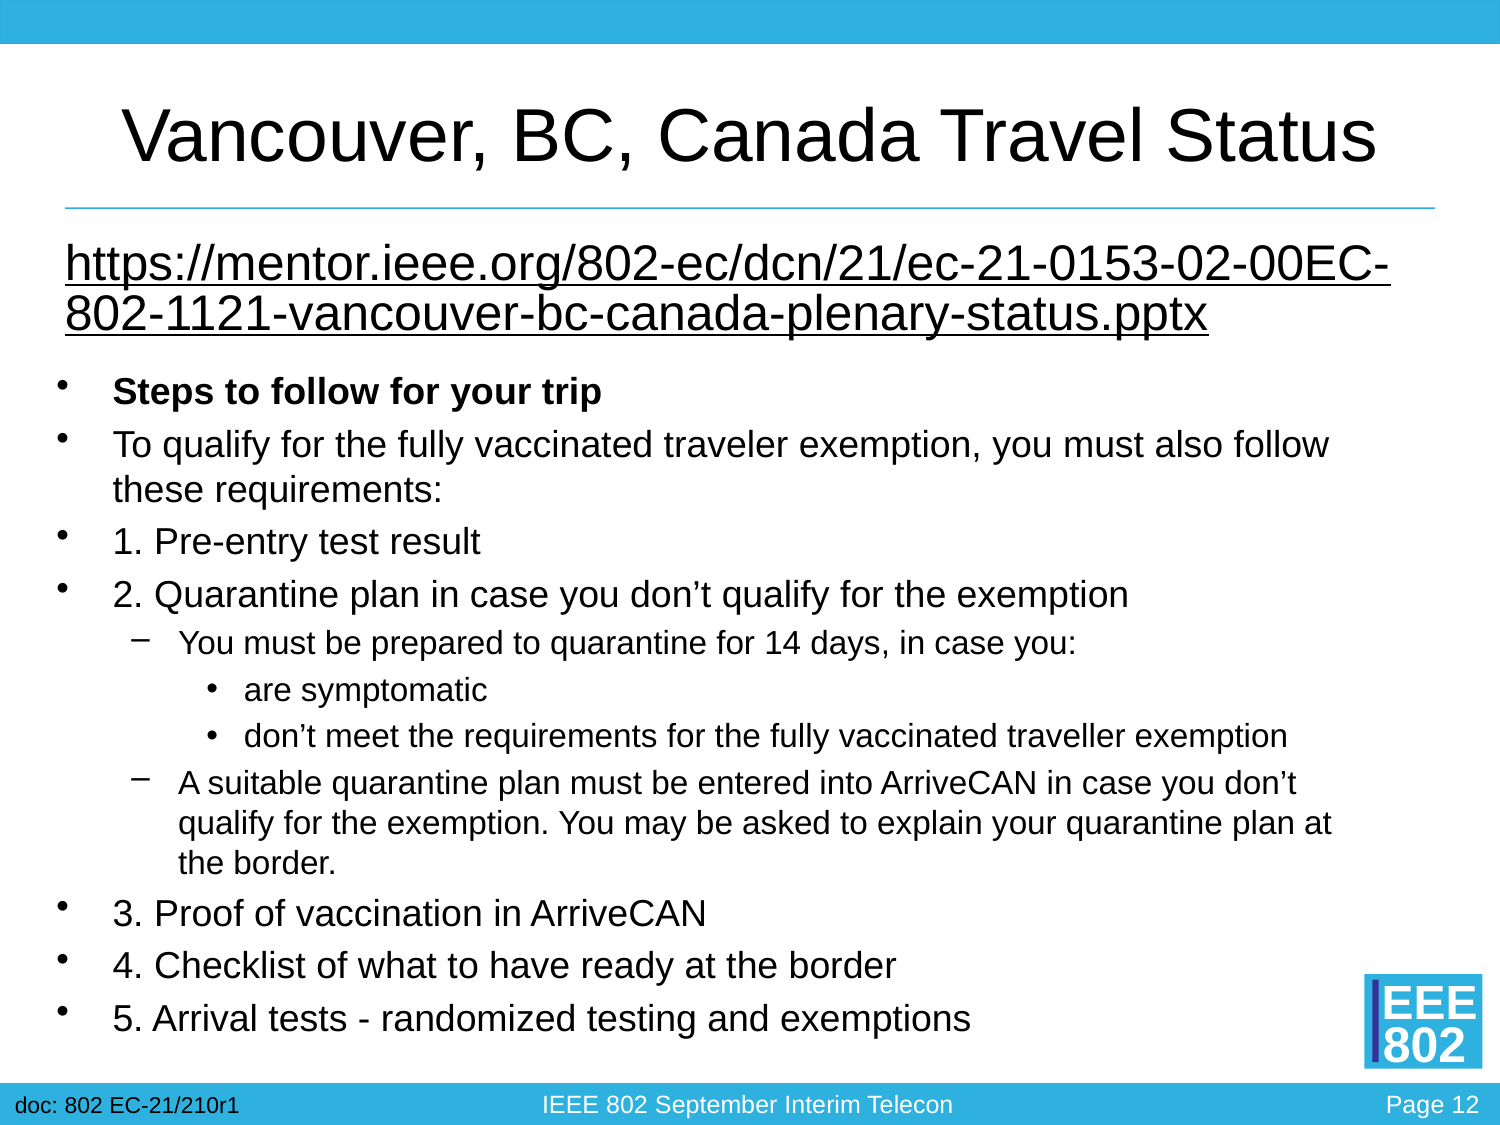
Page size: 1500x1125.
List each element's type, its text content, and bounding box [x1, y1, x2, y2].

list Steps to follow for your trip To qualify for the fully vaccinated traveler exemption, you must also follow these requirements: 1. Pre-entry test result 2. Quarantine plan in case you don’t qualify for the exemption You must be prepared to quarantine for 14 days, in case you: are symptomatic don’t meet the requirements for the fully vaccinated traveller exemption A suitable quarantine plan must be entered into ArriveCAN in case you don’t qualify for the exemption. You may be asked to explain your quarantine plan at the border. 3. Proof of vaccination in ArriveCAN 4. Checklist of what to have ready at the border 5. Arrival tests - randomized testing and exemptions [41, 359, 1392, 1075]
text_box https://mentor.ieee.org/802-ec/dcn/21/ec-21-0153-02-00EC-802-1121-vancouver-bc-canada-plenary-status.pptx [49, 223, 1413, 359]
title Vancouver, BC, Canada Travel Status [75, 66, 1425, 197]
